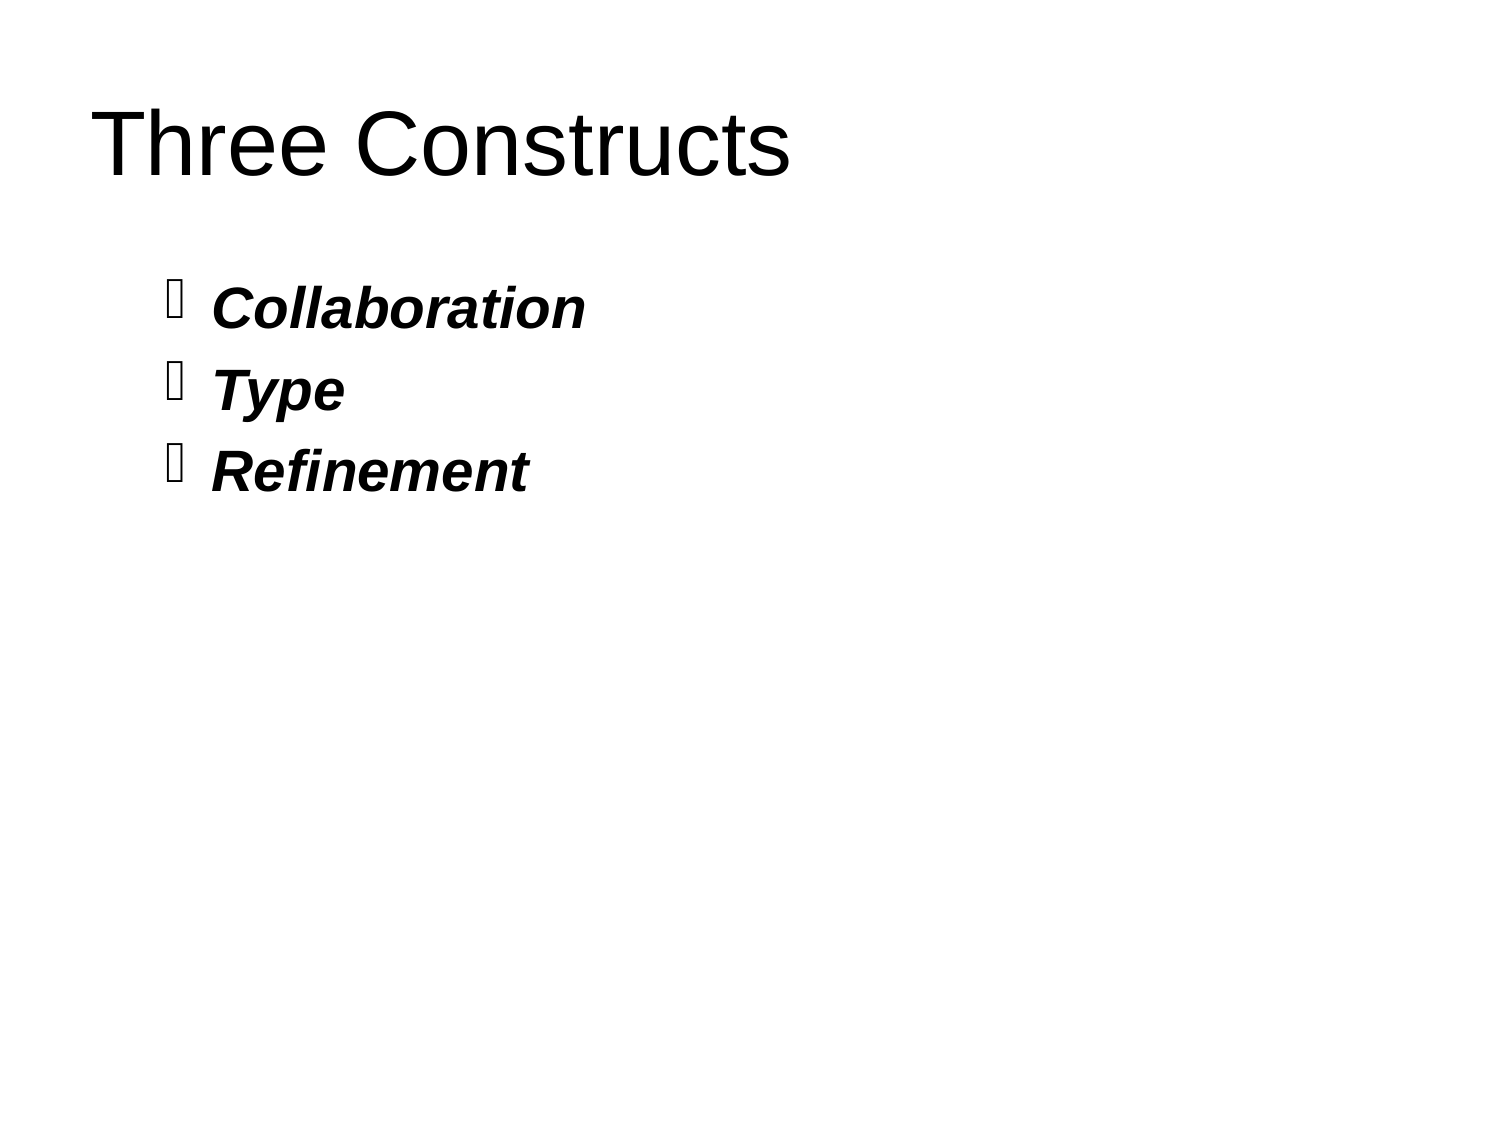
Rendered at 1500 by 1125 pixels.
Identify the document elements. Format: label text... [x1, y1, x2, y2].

title Three Constructs [74, 44, 1426, 233]
list Collaboration Type Refinement [74, 262, 1426, 1006]
